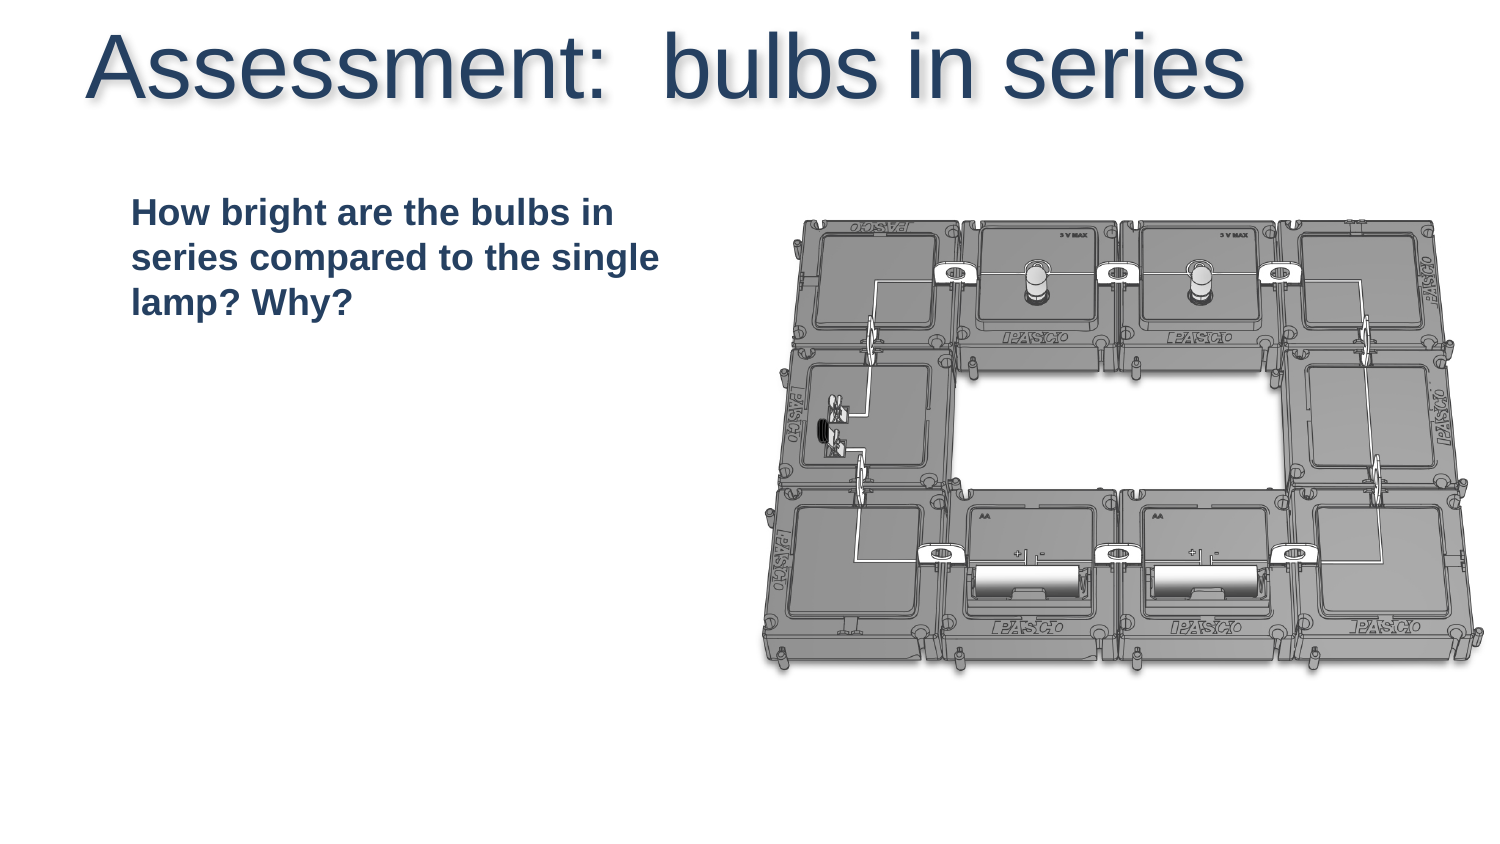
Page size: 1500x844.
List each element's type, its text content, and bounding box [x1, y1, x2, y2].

picture [745, 204, 1497, 690]
text_box How bright are the bulbs in series compared to the single lamp? Why? [116, 180, 747, 540]
text_box Assessment: bulbs in series [70, 0, 1347, 206]
